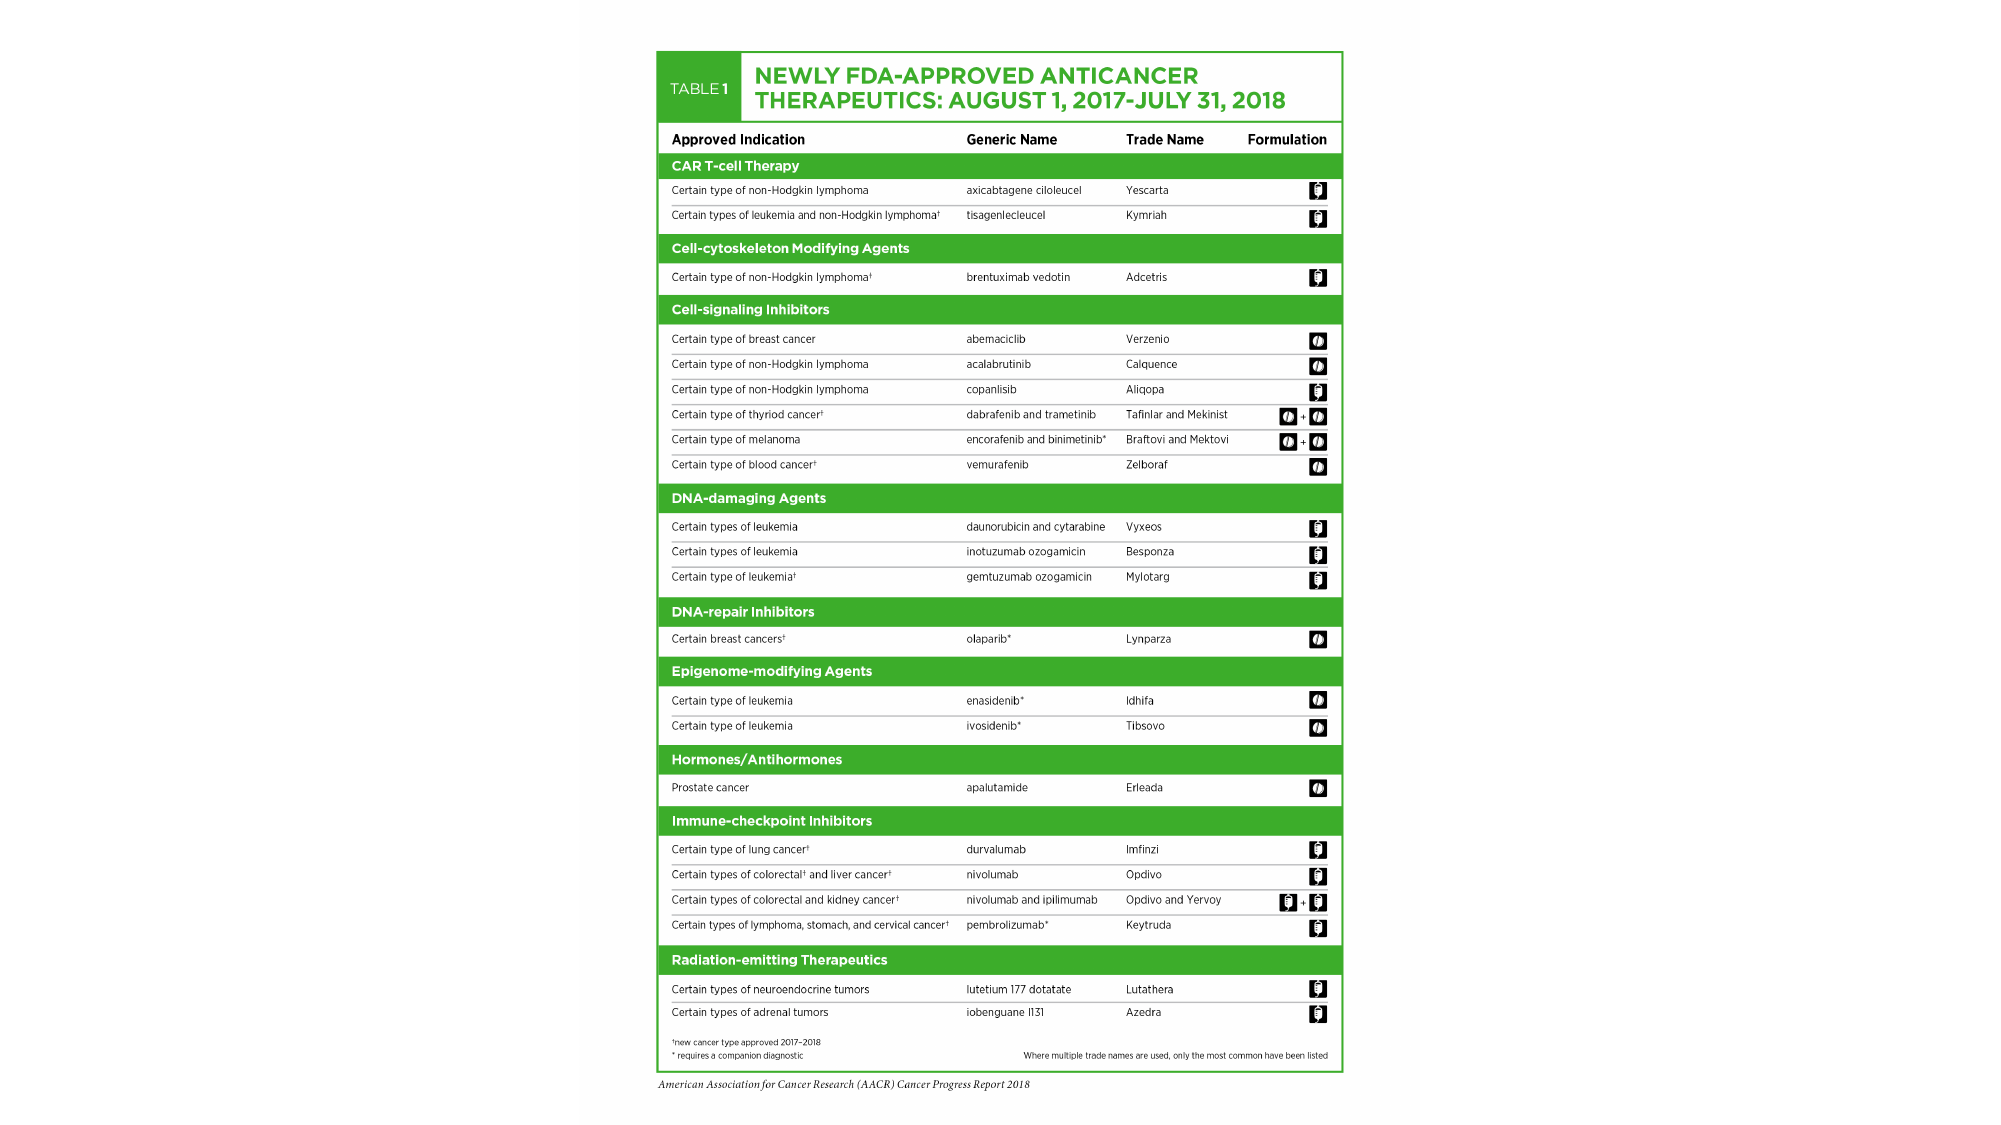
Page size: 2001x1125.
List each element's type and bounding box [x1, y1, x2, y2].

picture [579, 0, 1420, 1125]
